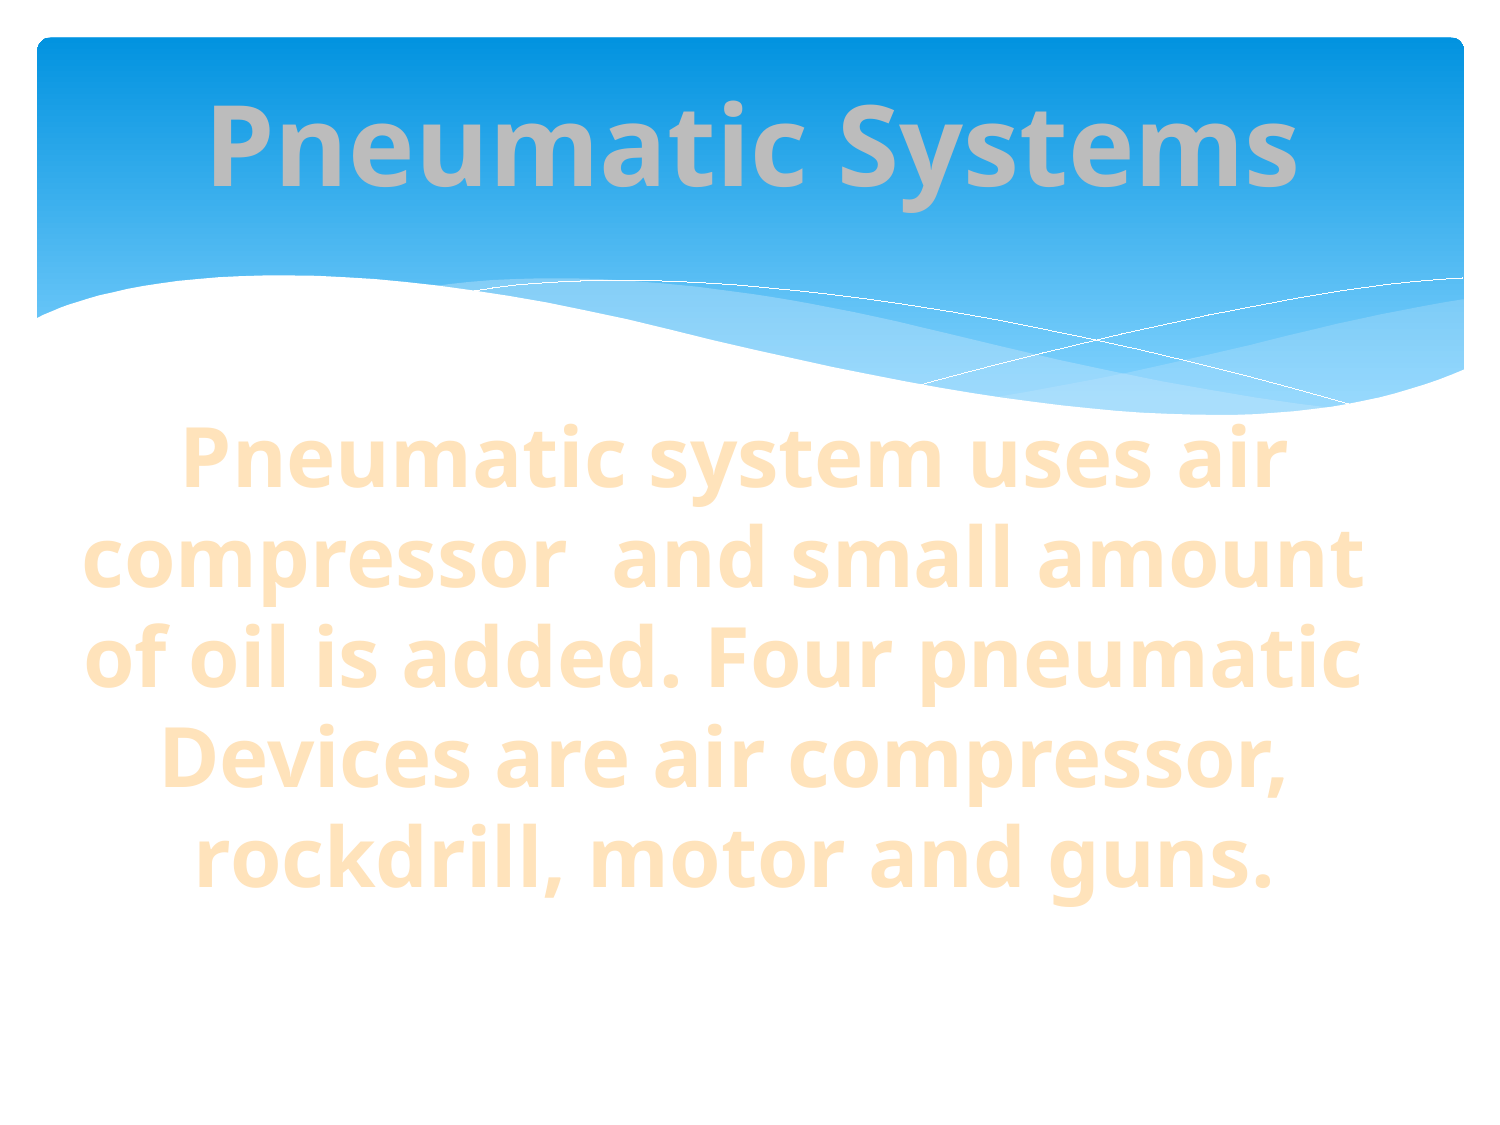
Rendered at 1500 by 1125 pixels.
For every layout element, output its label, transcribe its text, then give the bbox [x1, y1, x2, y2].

text_box Pneumatic Systems [189, 66, 1317, 217]
text_box Pneumatic system uses air compressor and small amount of oil is added. Four pneumatic Devices are air compressor, rockdrill, motor and guns. [66, 397, 1404, 912]
